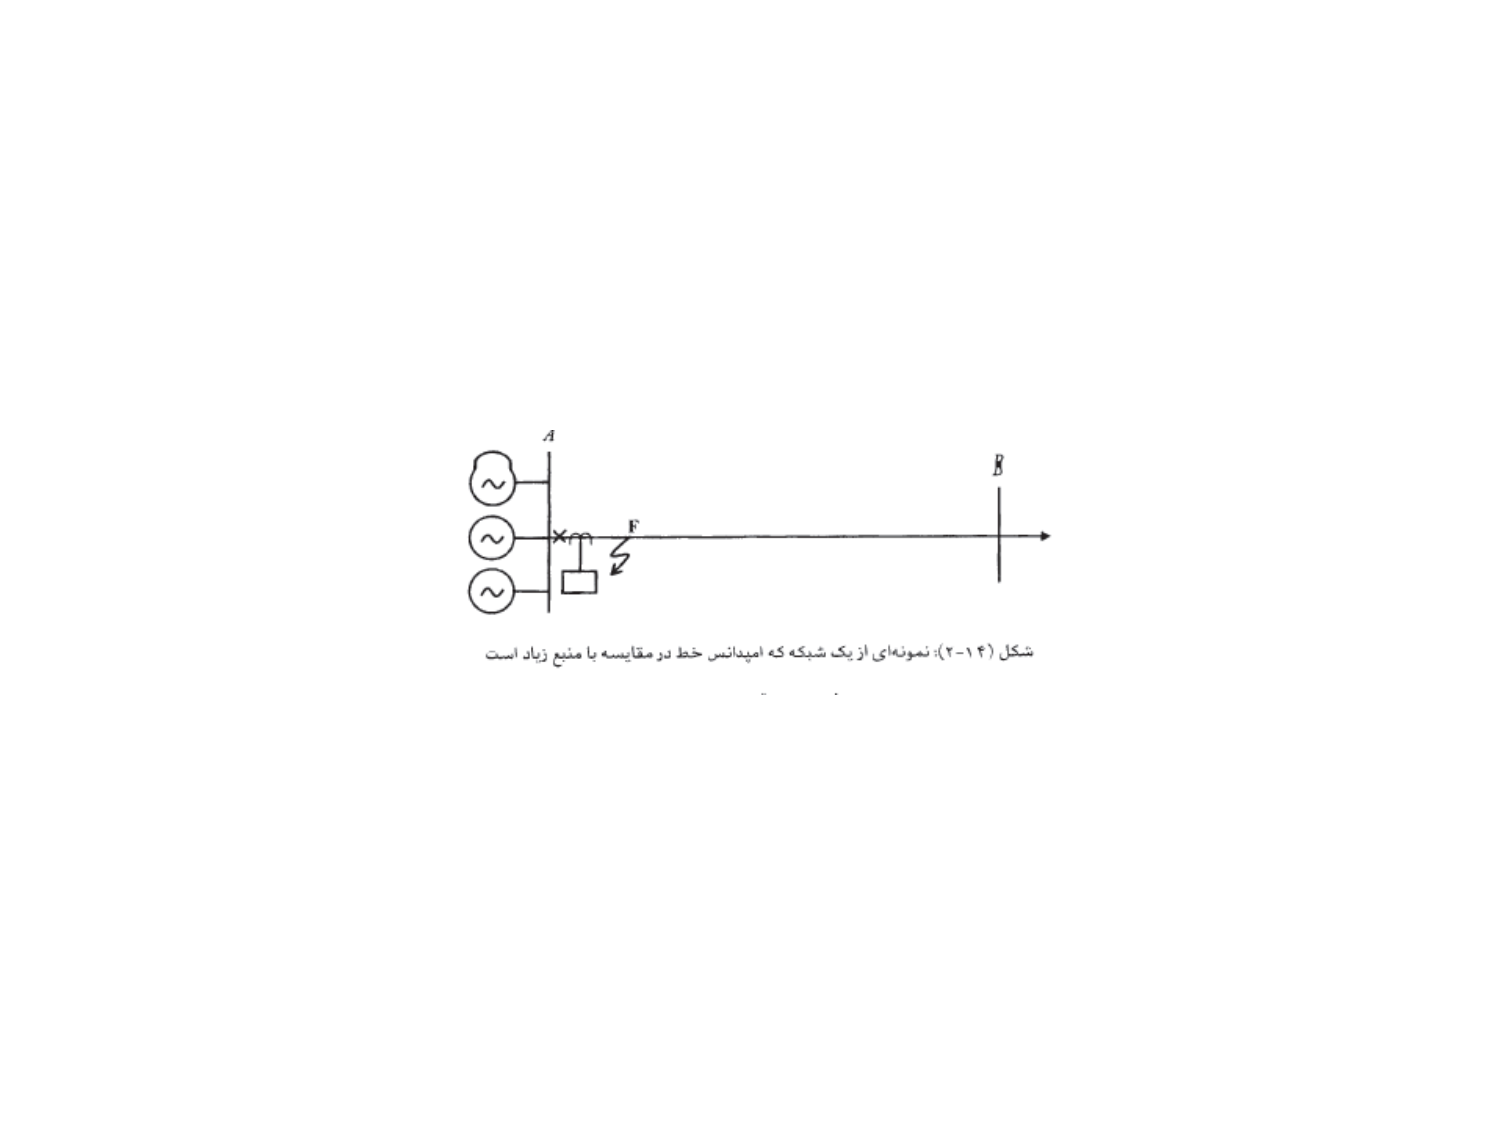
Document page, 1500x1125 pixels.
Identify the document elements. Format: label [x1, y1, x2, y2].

picture [447, 430, 1053, 695]
